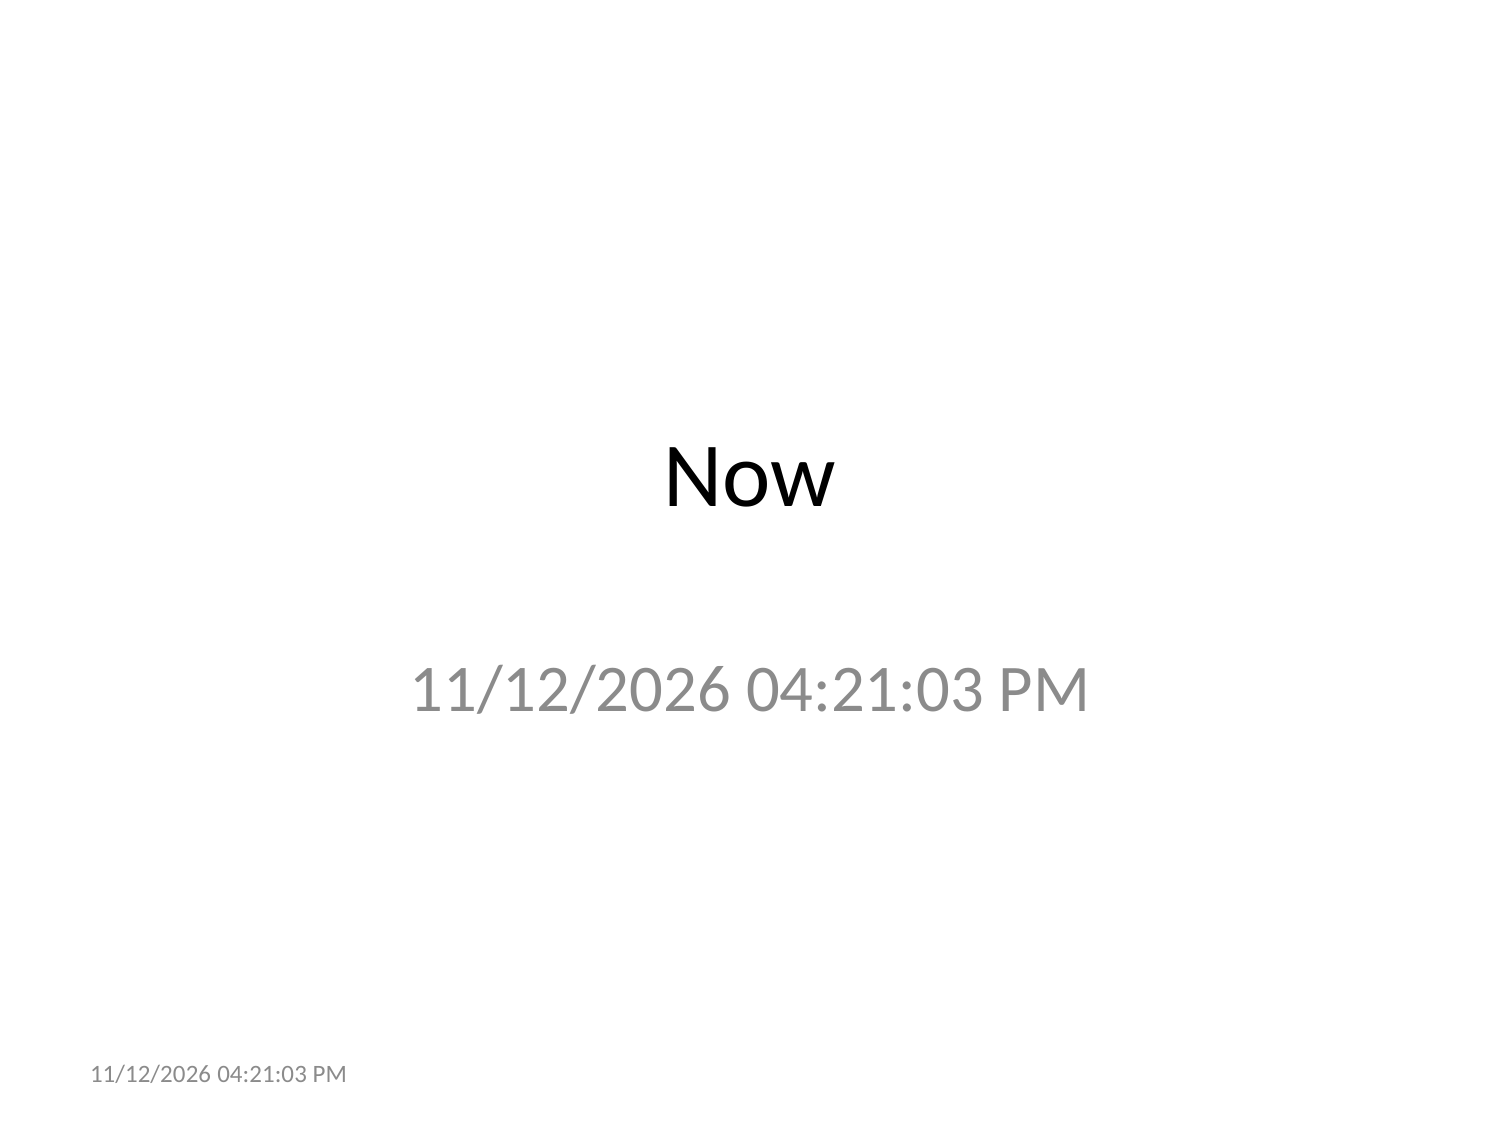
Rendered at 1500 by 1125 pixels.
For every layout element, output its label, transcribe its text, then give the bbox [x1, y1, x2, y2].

title Now [112, 349, 1388, 591]
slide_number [75, 1042, 425, 1103]
subtitle 2011-12-19 10:20:04 AM [225, 637, 1275, 925]
